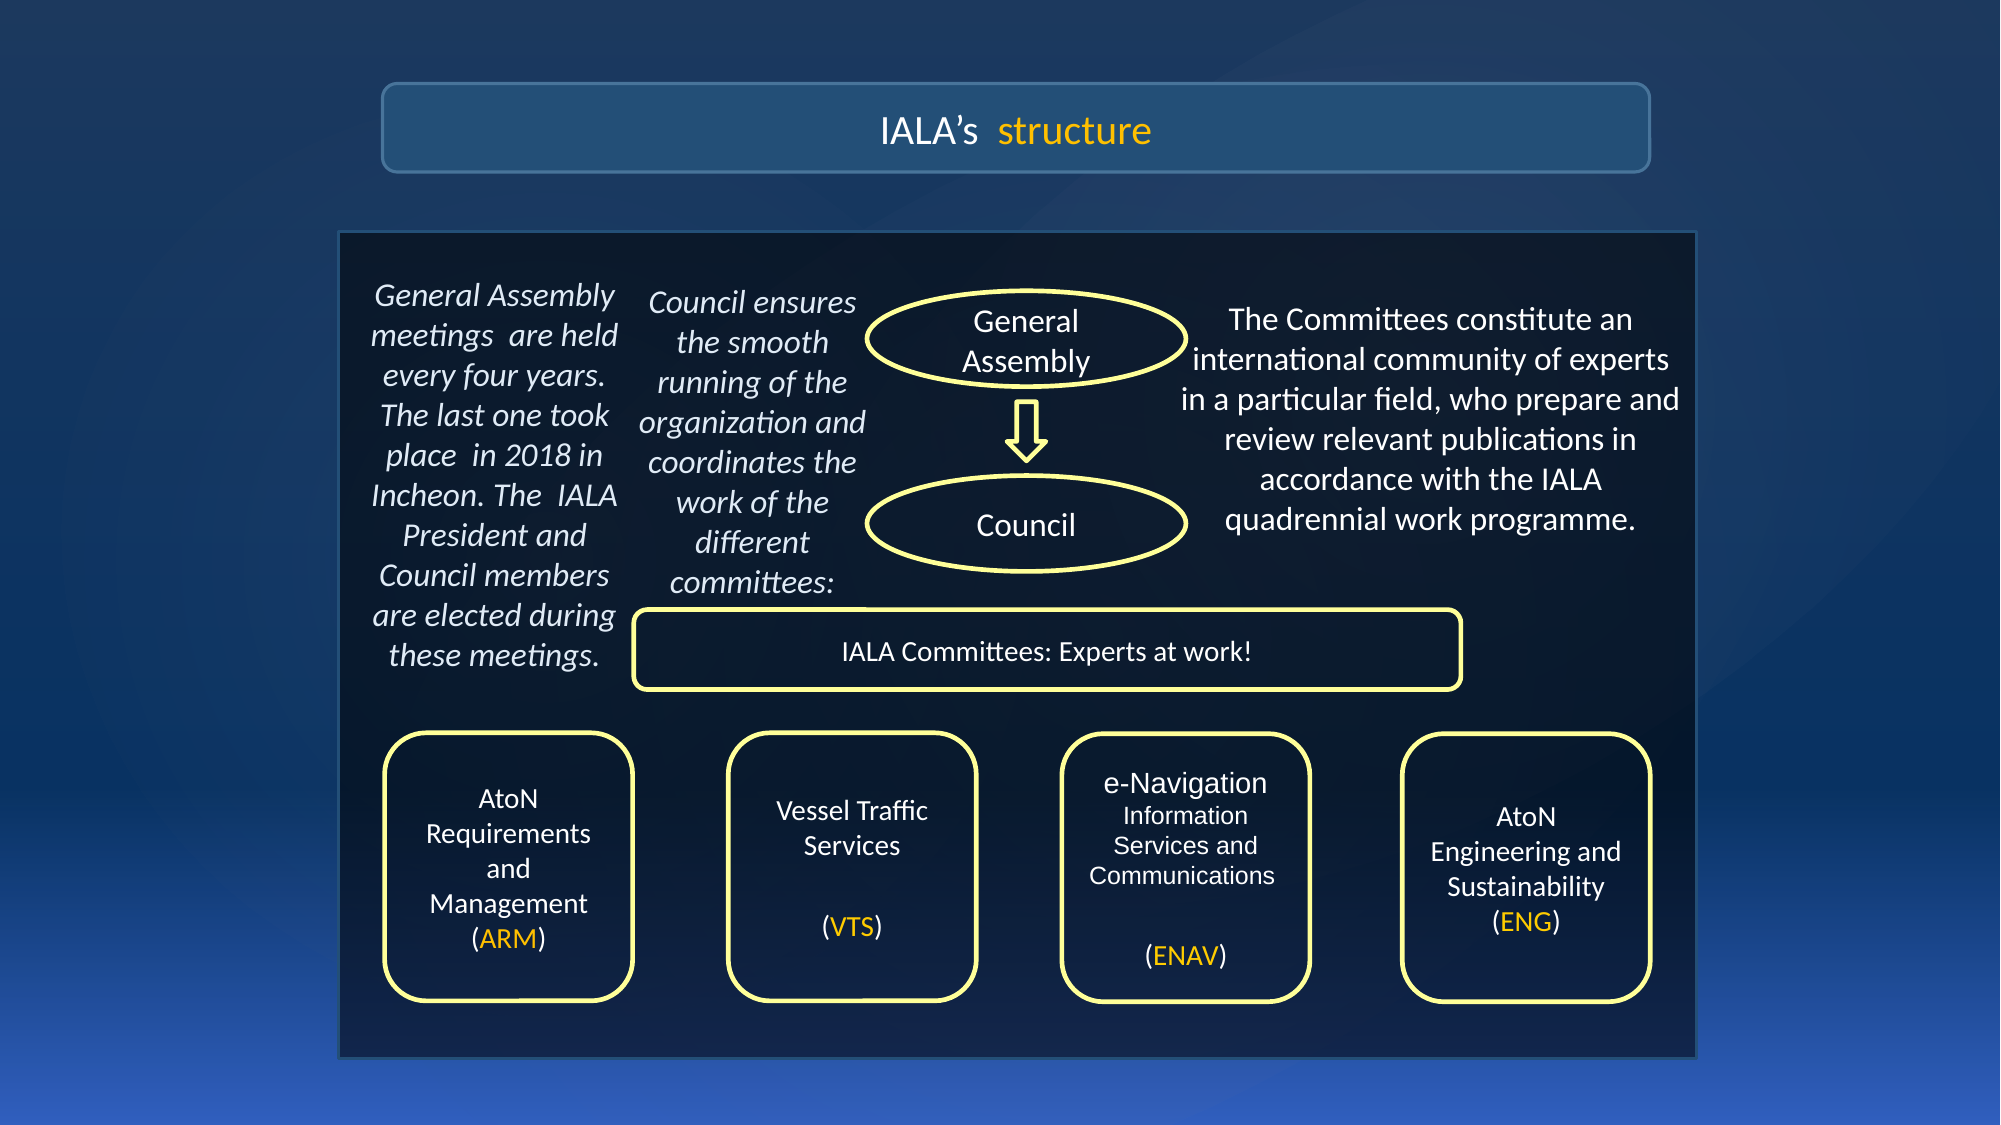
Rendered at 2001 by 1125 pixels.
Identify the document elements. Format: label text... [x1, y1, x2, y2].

text_box Council [888, 474, 1172, 573]
text_box The Committees constitute an international community of experts in a particular field, who prepare and review relevant publications in accordance with the IALA quadrennial work programme. [1165, 290, 1697, 545]
text_box [337, 230, 1698, 1060]
text_box IALA’s structure [380, 81, 1652, 174]
text_box AtoN Engineering and Sustainability (ENG) [1400, 732, 1652, 1004]
text_box Council ensures the smooth running of the organization and coordinates the work of the different committees: [618, 272, 888, 607]
text_box IALA Committees: Experts at work! [632, 608, 1463, 692]
text_box General Assembly [888, 289, 1165, 389]
text_box Vessel Traffic Services (VTS) [726, 731, 978, 1003]
text_box e-Navigation Information Services and Communications (ENAV) [1060, 732, 1312, 1004]
text_box AtoN Requirements and Management (ARM) [383, 731, 635, 1003]
text_box General Assembly meetings are held every four years. The last one took place in 2018 in Incheon. The IALA President and Council members are elected during these meetings. [340, 265, 649, 680]
text_box [1005, 400, 1048, 462]
